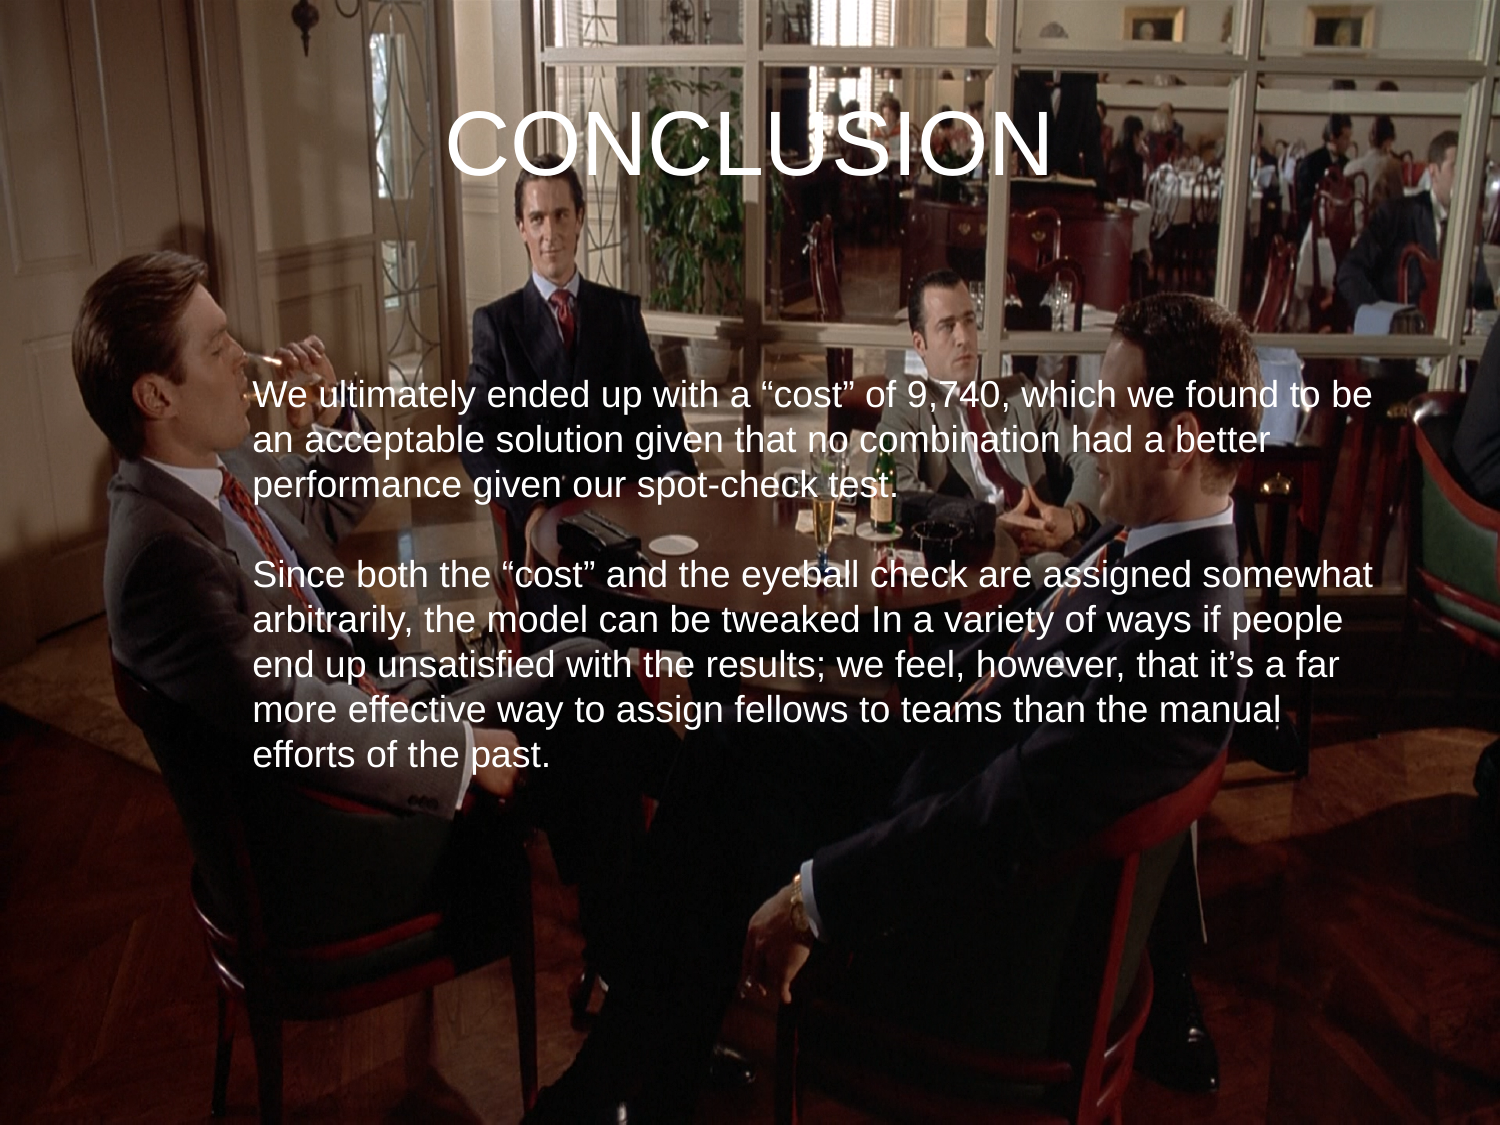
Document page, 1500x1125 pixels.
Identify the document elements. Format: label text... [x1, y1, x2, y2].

picture [0, 0, 1500, 1125]
title Conclusion [75, 45, 1425, 233]
text_box We ultimately ended up with a “cost” of 9,740, which we found to be an acceptable solution given that no combination had a better performance given our spot-check test. Since both the “cost” and the eyeball check are assigned somewhat arbitrarily, the model can be tweaked In a variety of ways if people end up unsatisfied with the results; we feel, however, that it’s a far more effective way to assign fellows to teams than the manual efforts of the past. [237, 362, 1402, 783]
